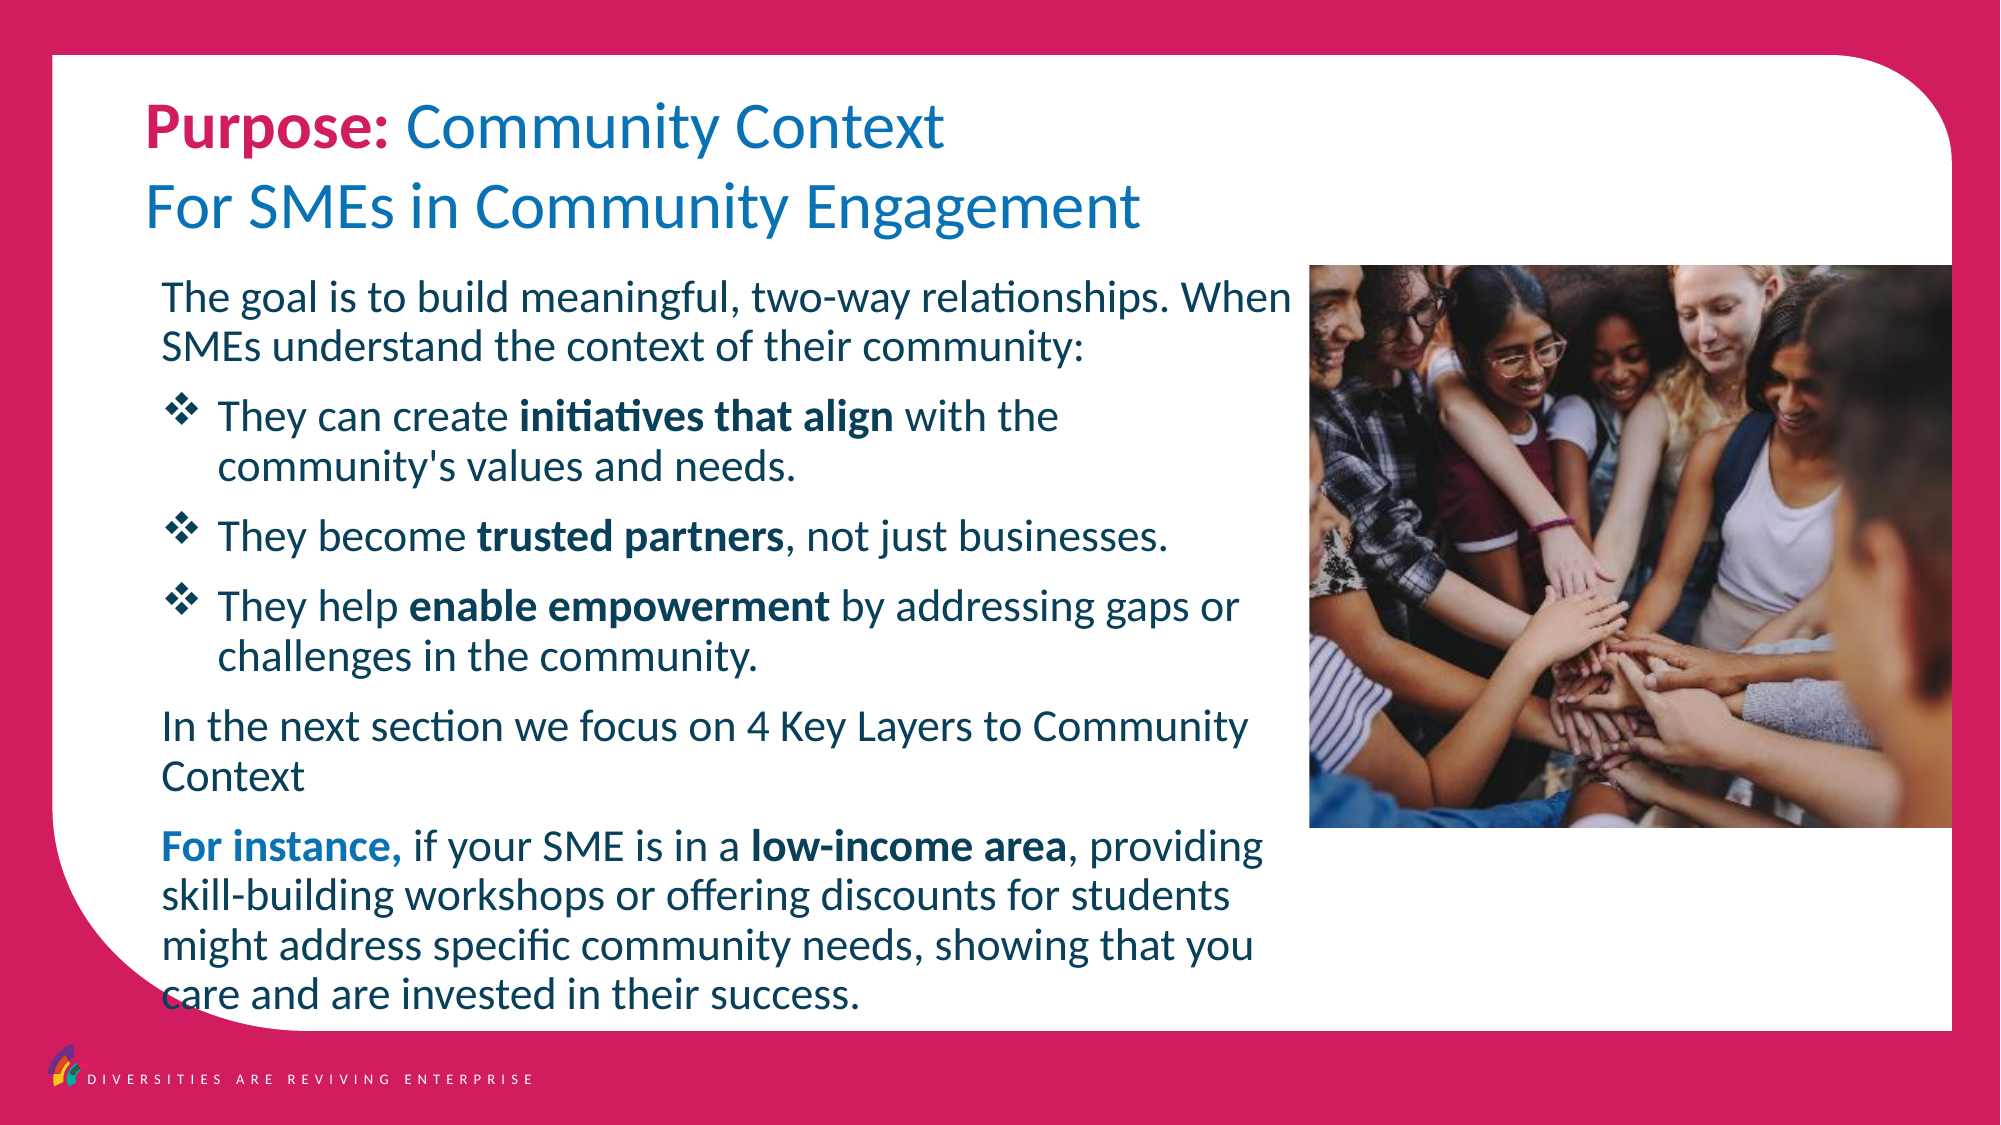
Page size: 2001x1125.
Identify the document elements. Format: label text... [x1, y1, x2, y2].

list Purpose: Community Context For SMEs in Community Engagement [130, 74, 1869, 207]
picture [1309, 265, 1952, 828]
list The goal is to build meaningful, two-way relationships. When SMEs understand the context of their community: They can create initiatives that align with the community's values and needs. They become trusted partners, not just businesses. They help enable empowerment by addressing gaps or challenges in the community. In the next section we focus on 4 Key Layers to Community Context For instance, if your SME is in a low-income area, providing skill-building workshops or offering discounts for students might address specific community needs, showing that you care and are invested in their success. [146, 265, 1321, 897]
